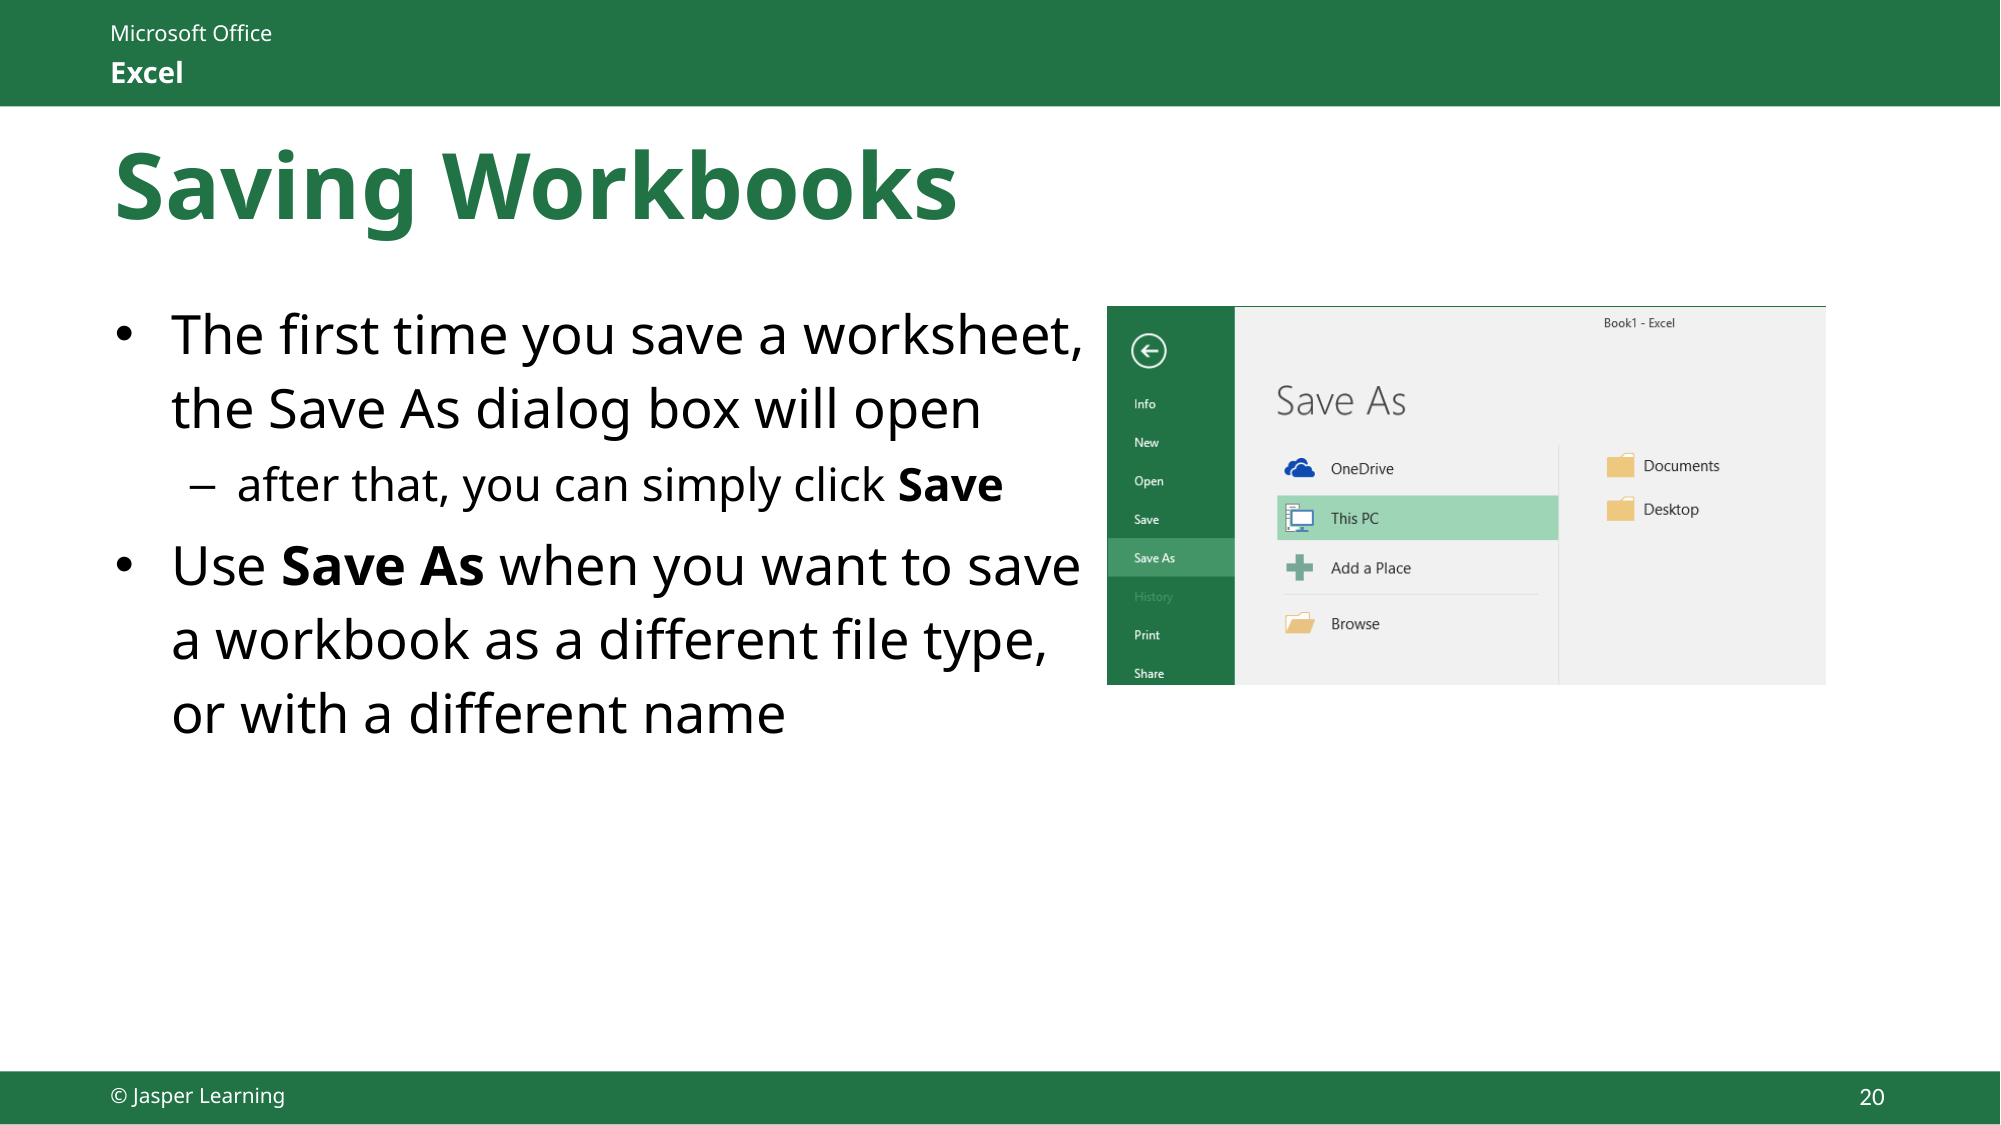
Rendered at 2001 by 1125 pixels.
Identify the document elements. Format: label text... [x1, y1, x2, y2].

picture [1107, 306, 1826, 686]
list The first time you save a worksheet, the Save As dialog box will open after that, you can simply click Save Use Save As when you want to save a workbook as a different file type, or with a different name [99, 283, 1108, 1026]
footer © Jasper Learning [95, 1065, 729, 1125]
title Saving Workbooks [99, 118, 1866, 248]
slide_number 20 [1433, 1065, 1900, 1125]
